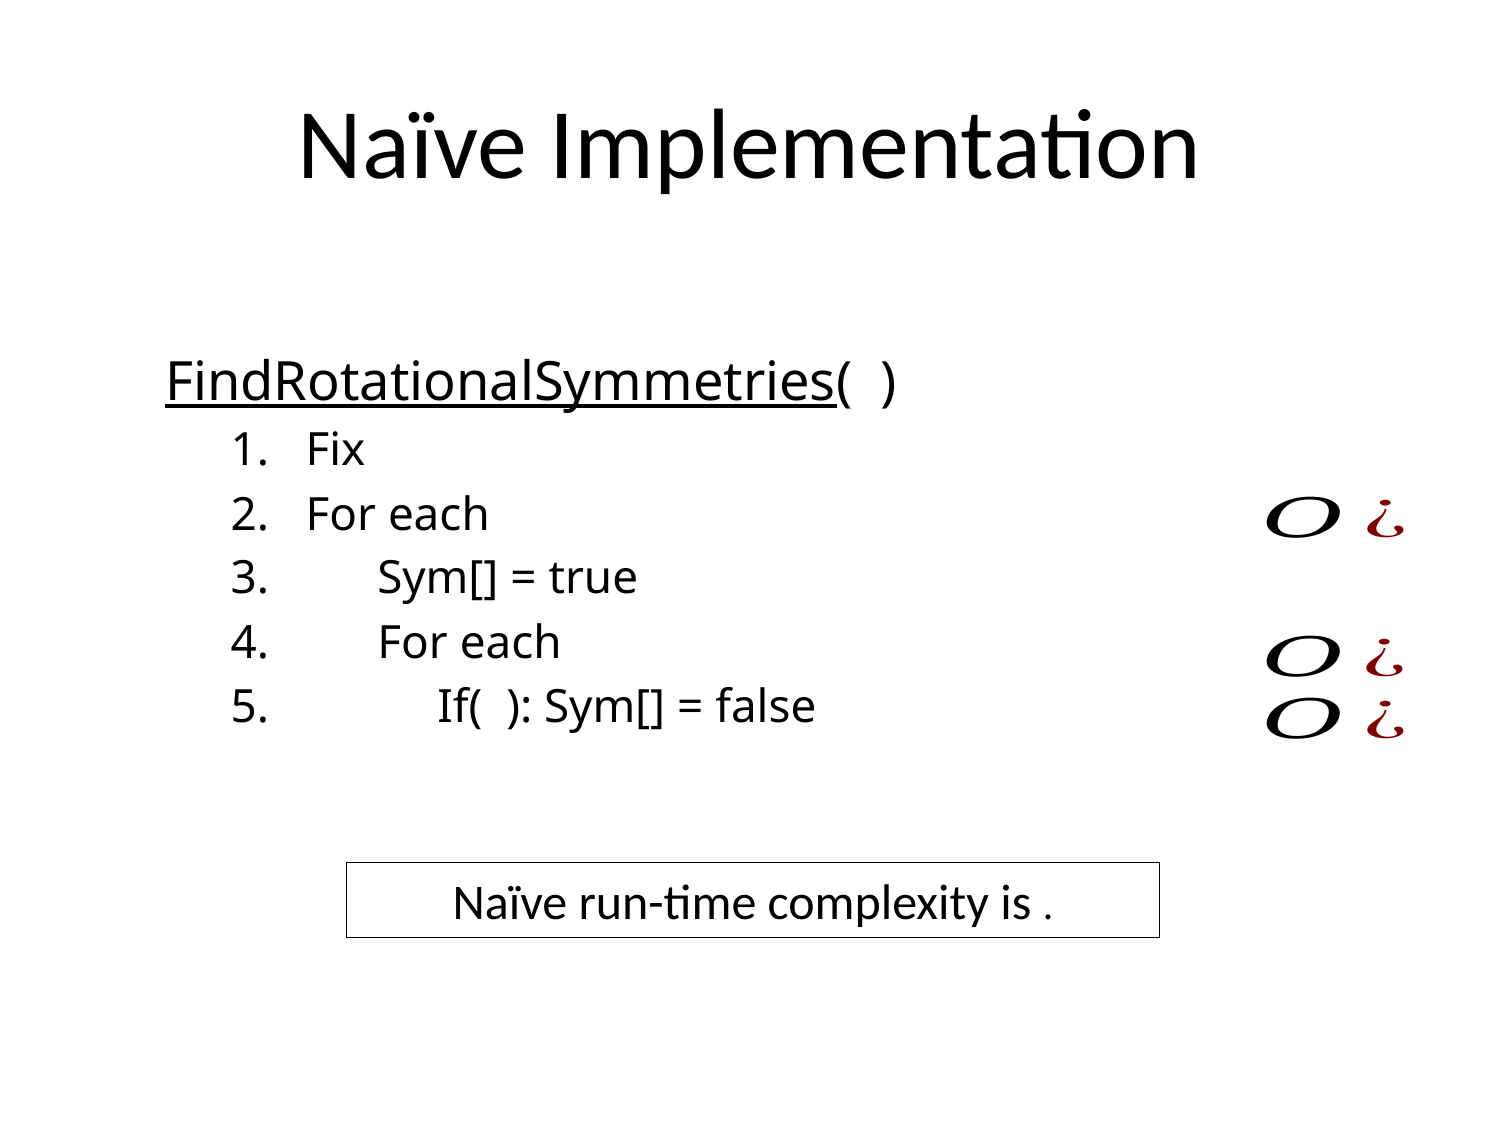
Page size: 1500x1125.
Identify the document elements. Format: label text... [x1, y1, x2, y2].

title Naïve Implementation [75, 45, 1425, 233]
